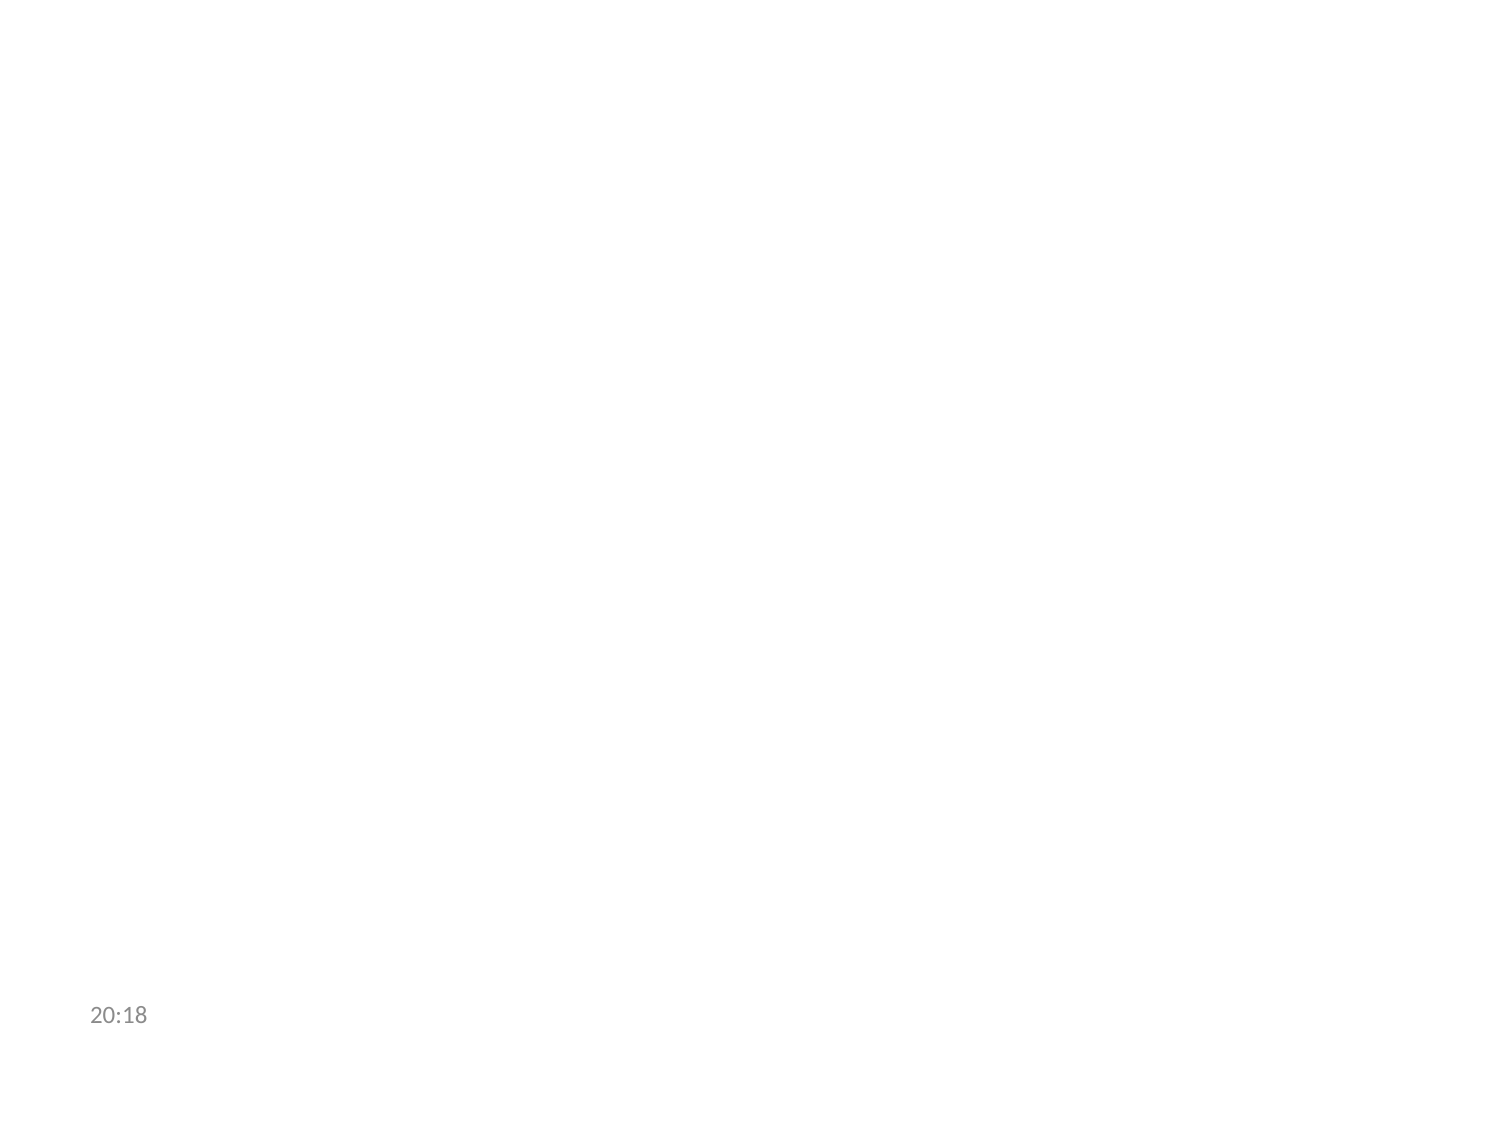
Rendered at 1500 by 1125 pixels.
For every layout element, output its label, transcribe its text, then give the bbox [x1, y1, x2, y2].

text_box 15:35 [75, 983, 425, 1044]
